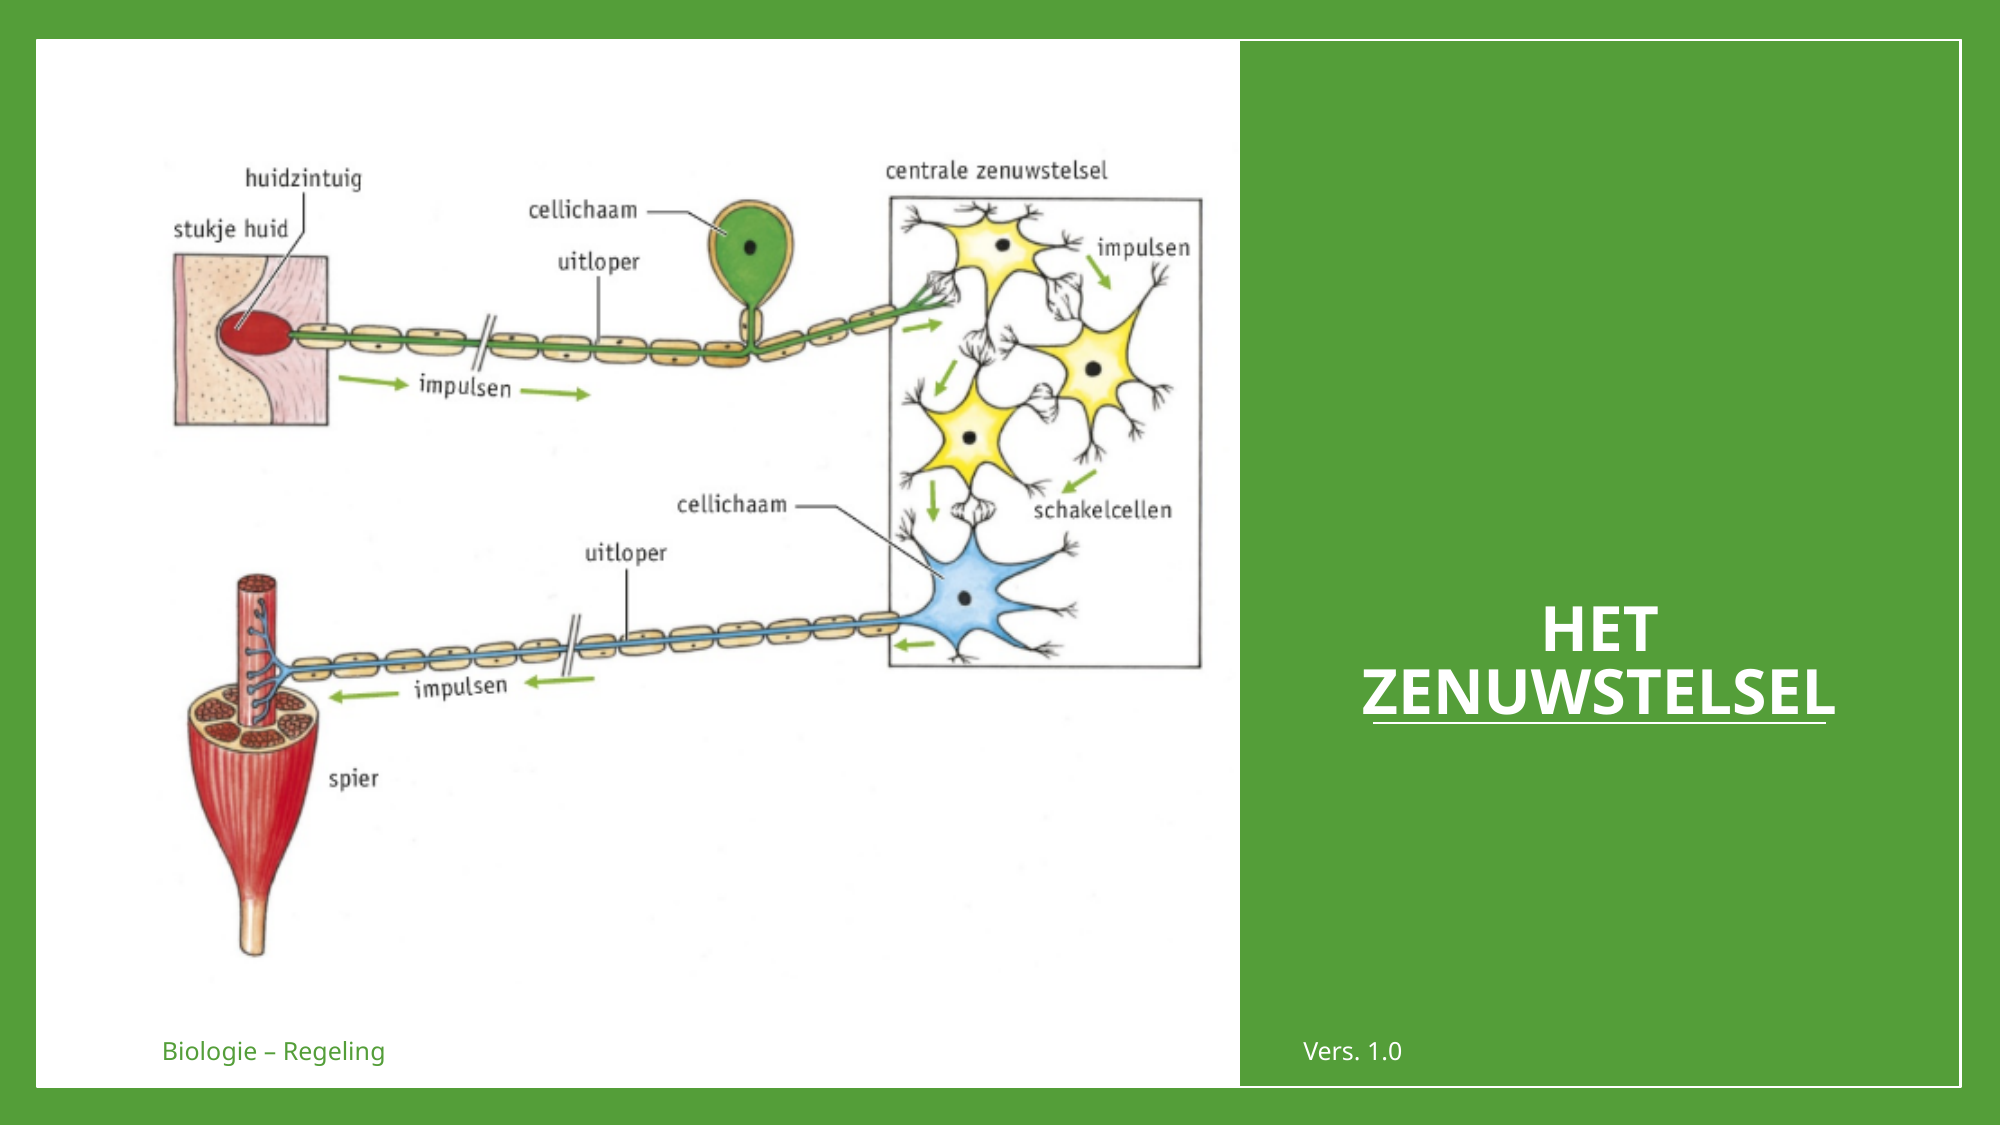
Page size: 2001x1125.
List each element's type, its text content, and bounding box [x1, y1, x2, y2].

title Het zenuwstelsel [1344, 140, 1855, 735]
slide_number Vers. 1.0 [1288, 1020, 1671, 1081]
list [142, 140, 1257, 985]
text_box [36, 39, 1962, 1088]
footer Biologie – Regeling [146, 1020, 921, 1081]
